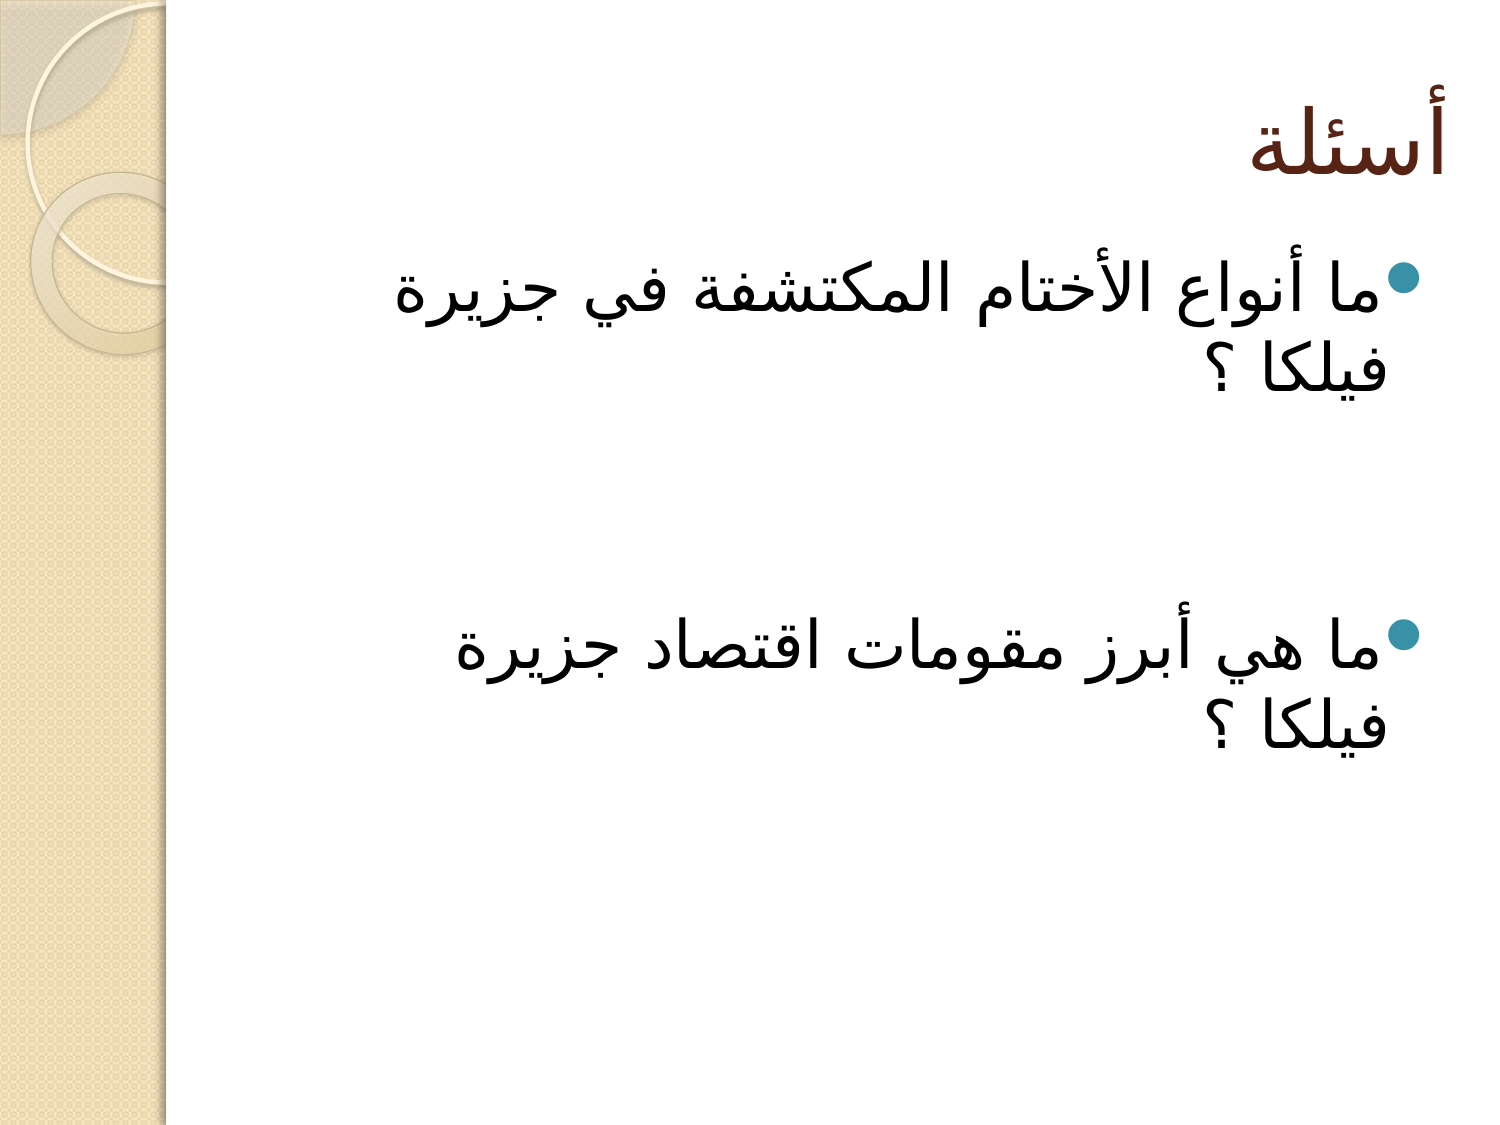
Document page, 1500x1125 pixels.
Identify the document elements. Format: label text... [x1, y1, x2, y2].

title أسئلة [235, 45, 1466, 233]
list ما أنواع الأختام المكتشفة في جزيرة فيلكا ؟ ما هي أبرز مقومات اقتصاد جزيرة فيلكا ؟ [235, 237, 1466, 1025]
